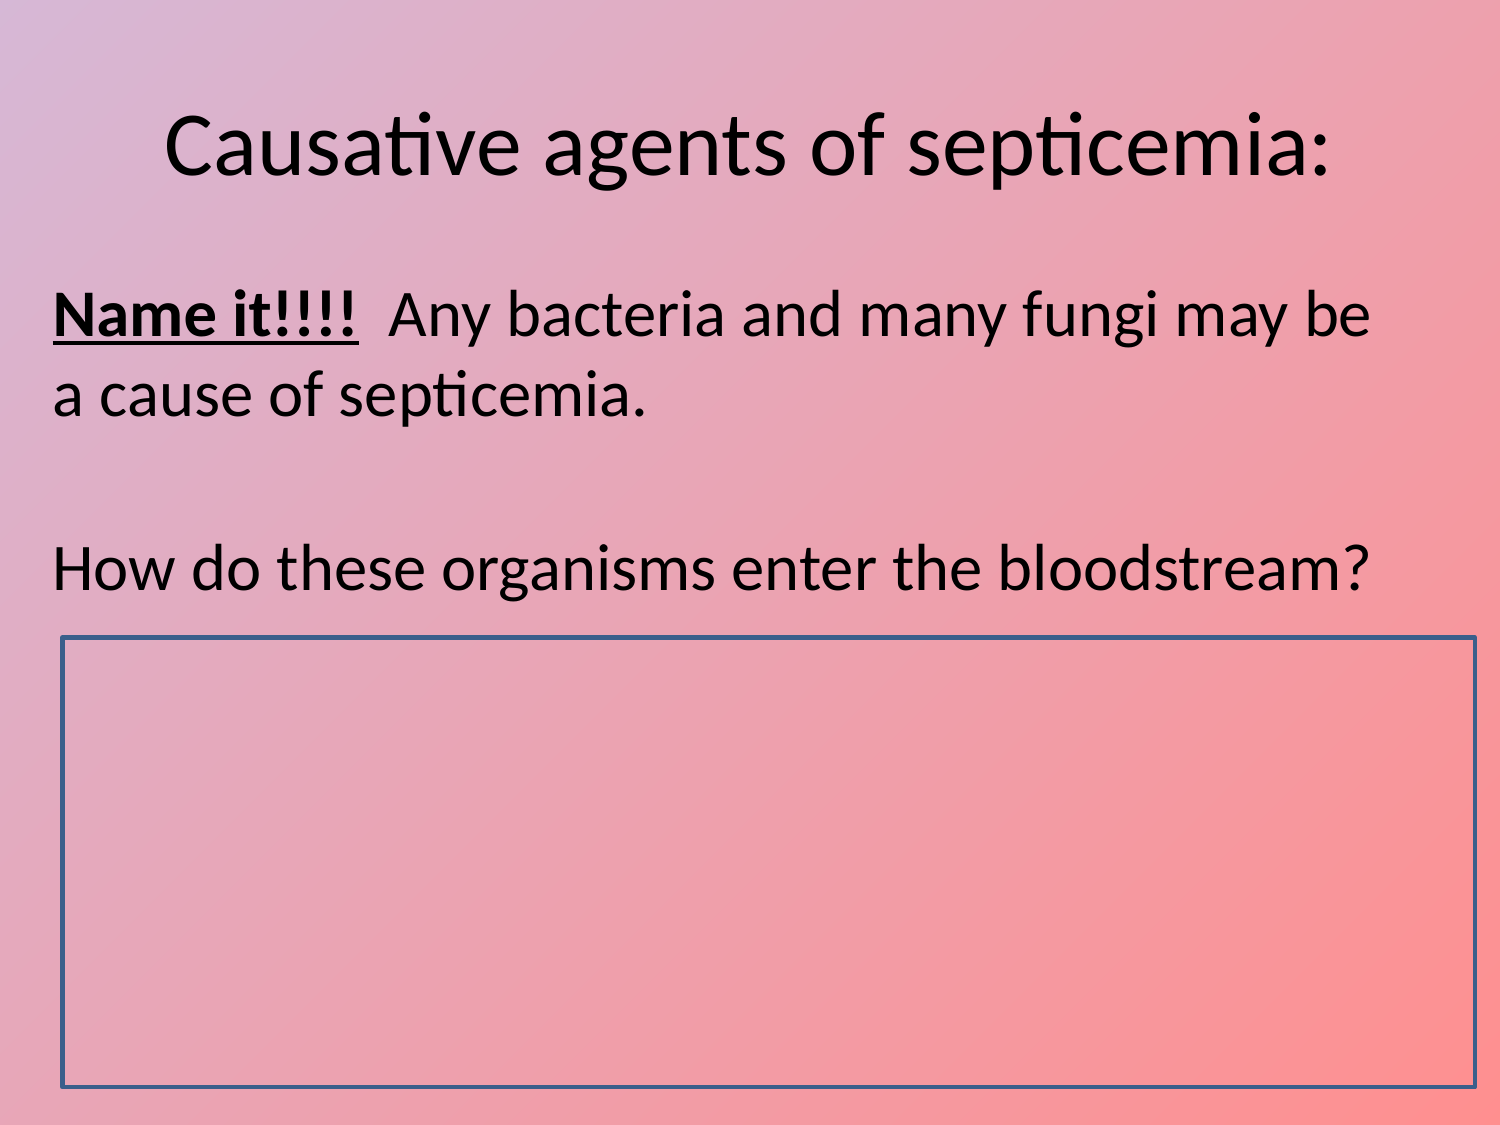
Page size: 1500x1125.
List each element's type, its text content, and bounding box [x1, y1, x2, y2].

text_box [60, 635, 1477, 1089]
title Causative agents of septicemia: [75, 45, 1425, 233]
list Name it!!!! Any bacteria and many fungi may be a cause of septicemia. How do these organisms enter the bloodstream? [37, 262, 1425, 1005]
